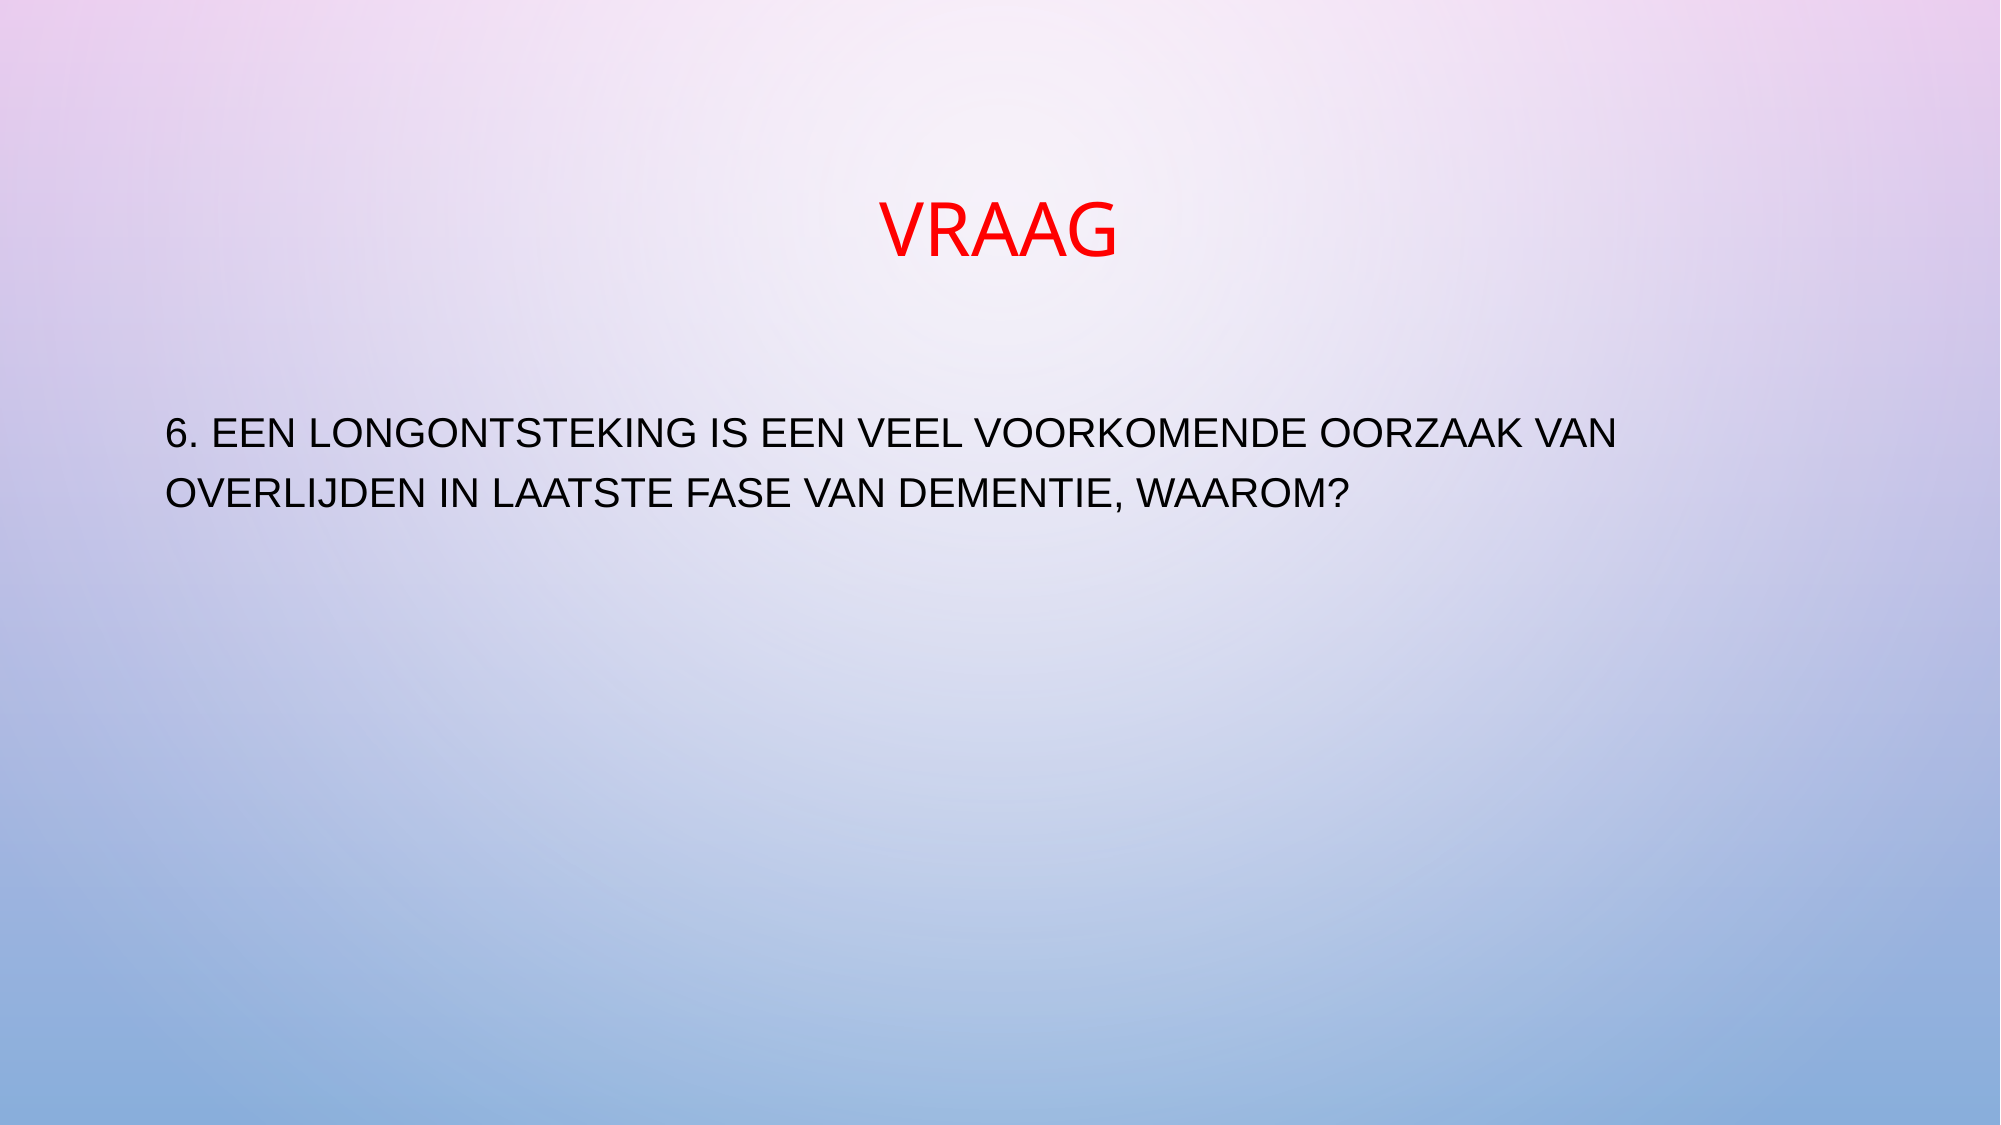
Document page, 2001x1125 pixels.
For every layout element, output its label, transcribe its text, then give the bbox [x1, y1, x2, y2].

text_box [0, 0, 2000, 615]
list 6. Een longontsteking is een veel voorkomende oorzaak van overlijden in laatste fase van dementie, waarom? [149, 388, 1851, 950]
title Vraag [149, 101, 1851, 364]
